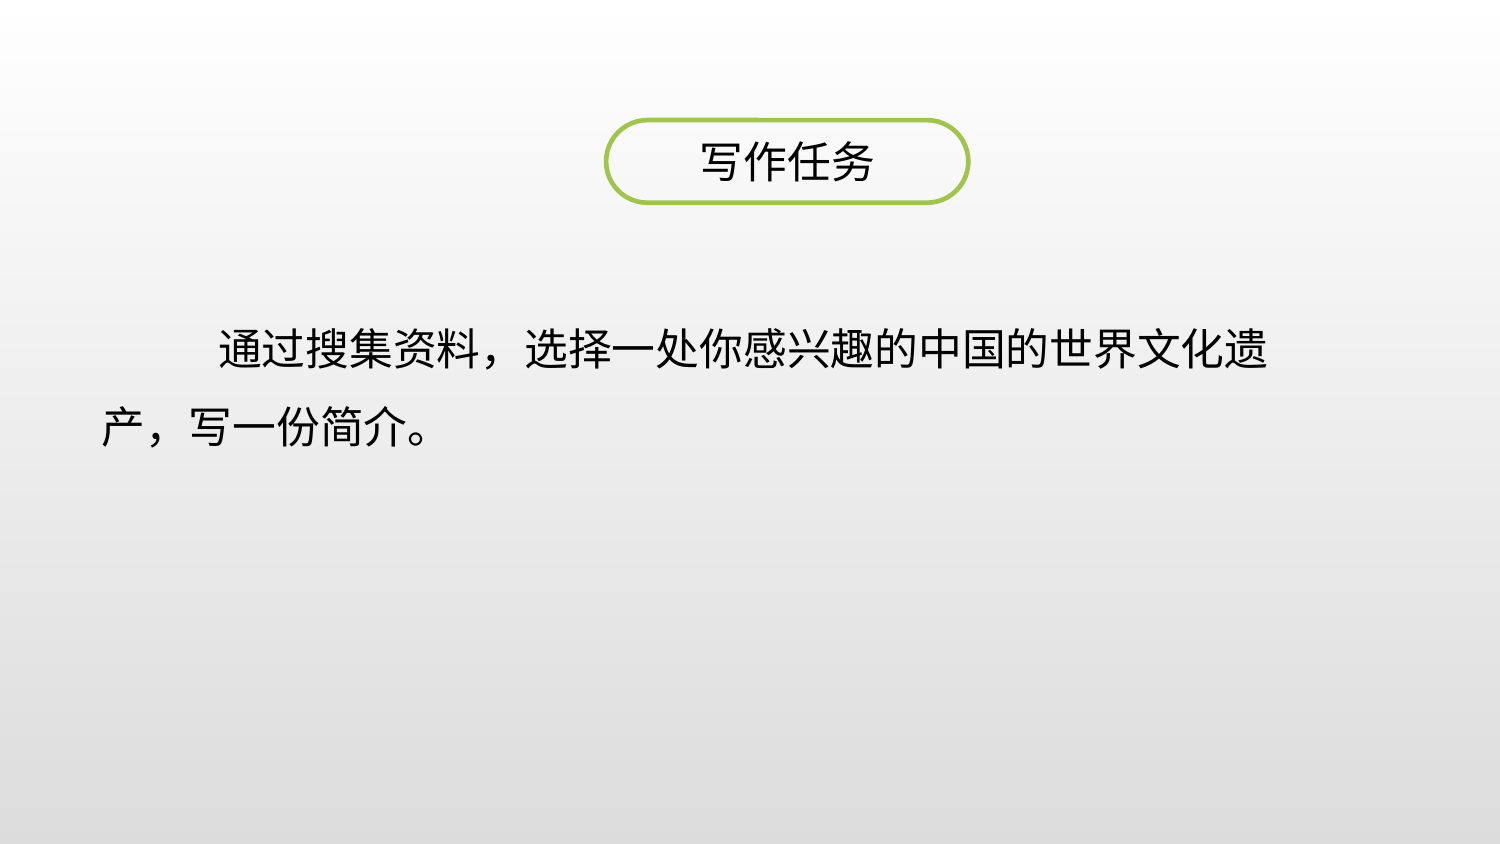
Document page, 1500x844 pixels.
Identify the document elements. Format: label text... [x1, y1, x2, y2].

text_box 通过搜集资料，选择一处你感兴趣的中国的世界文化遗产，写一份简介。 [90, 289, 1347, 458]
text_box 写作任务 [605, 119, 970, 204]
